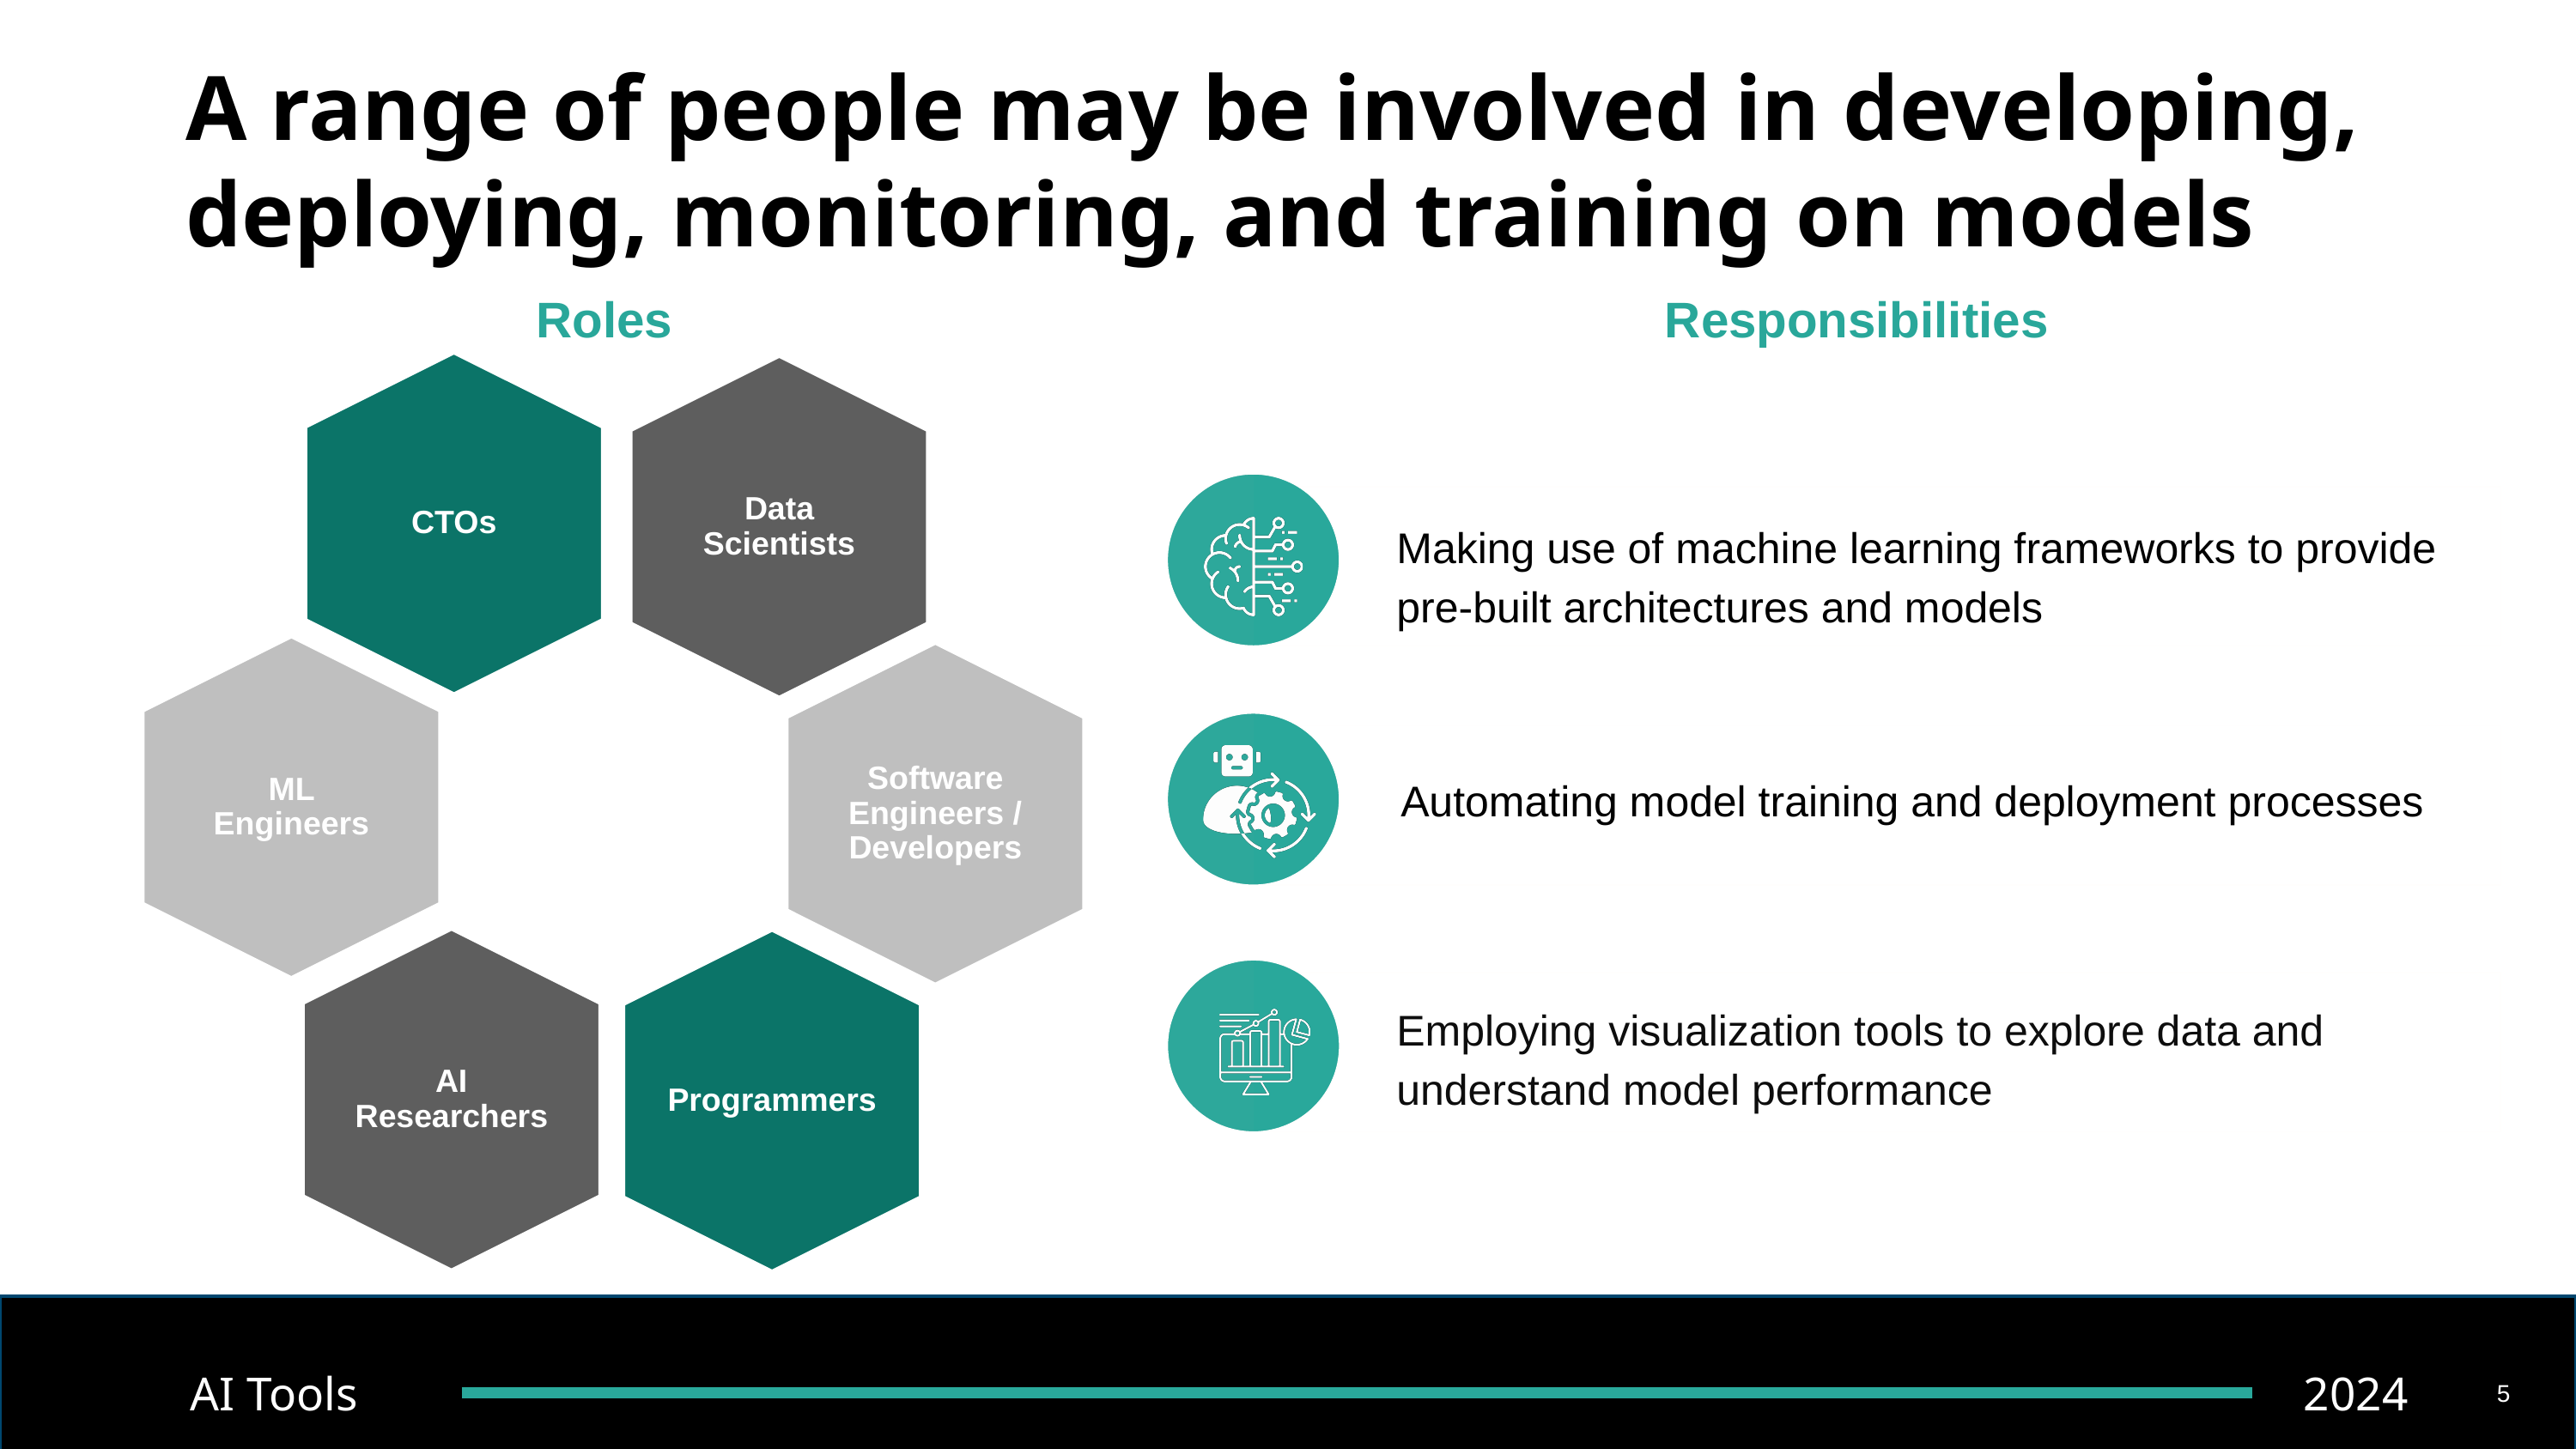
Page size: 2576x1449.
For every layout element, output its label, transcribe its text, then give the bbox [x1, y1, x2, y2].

title A range of people may be involved in developing, deploying, monitoring, and training on models [178, 37, 2398, 279]
text_box Responsibilities [1513, 282, 2201, 349]
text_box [1343, 720, 2501, 886]
text_box Programmers [621, 928, 923, 1274]
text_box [1343, 481, 2501, 646]
text_box Data Scientists [629, 354, 930, 700]
text_box AI Researchers [301, 927, 603, 1272]
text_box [1167, 712, 1340, 886]
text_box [1167, 959, 1340, 1132]
text_box CTOs [303, 350, 605, 696]
text_box Roles [260, 282, 948, 349]
text_box Software Engineers / Developers [785, 641, 1086, 986]
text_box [1167, 473, 1340, 646]
text_box ML Engineers [141, 634, 442, 980]
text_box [1343, 967, 2501, 1132]
text_box [402, 374, 1159, 979]
